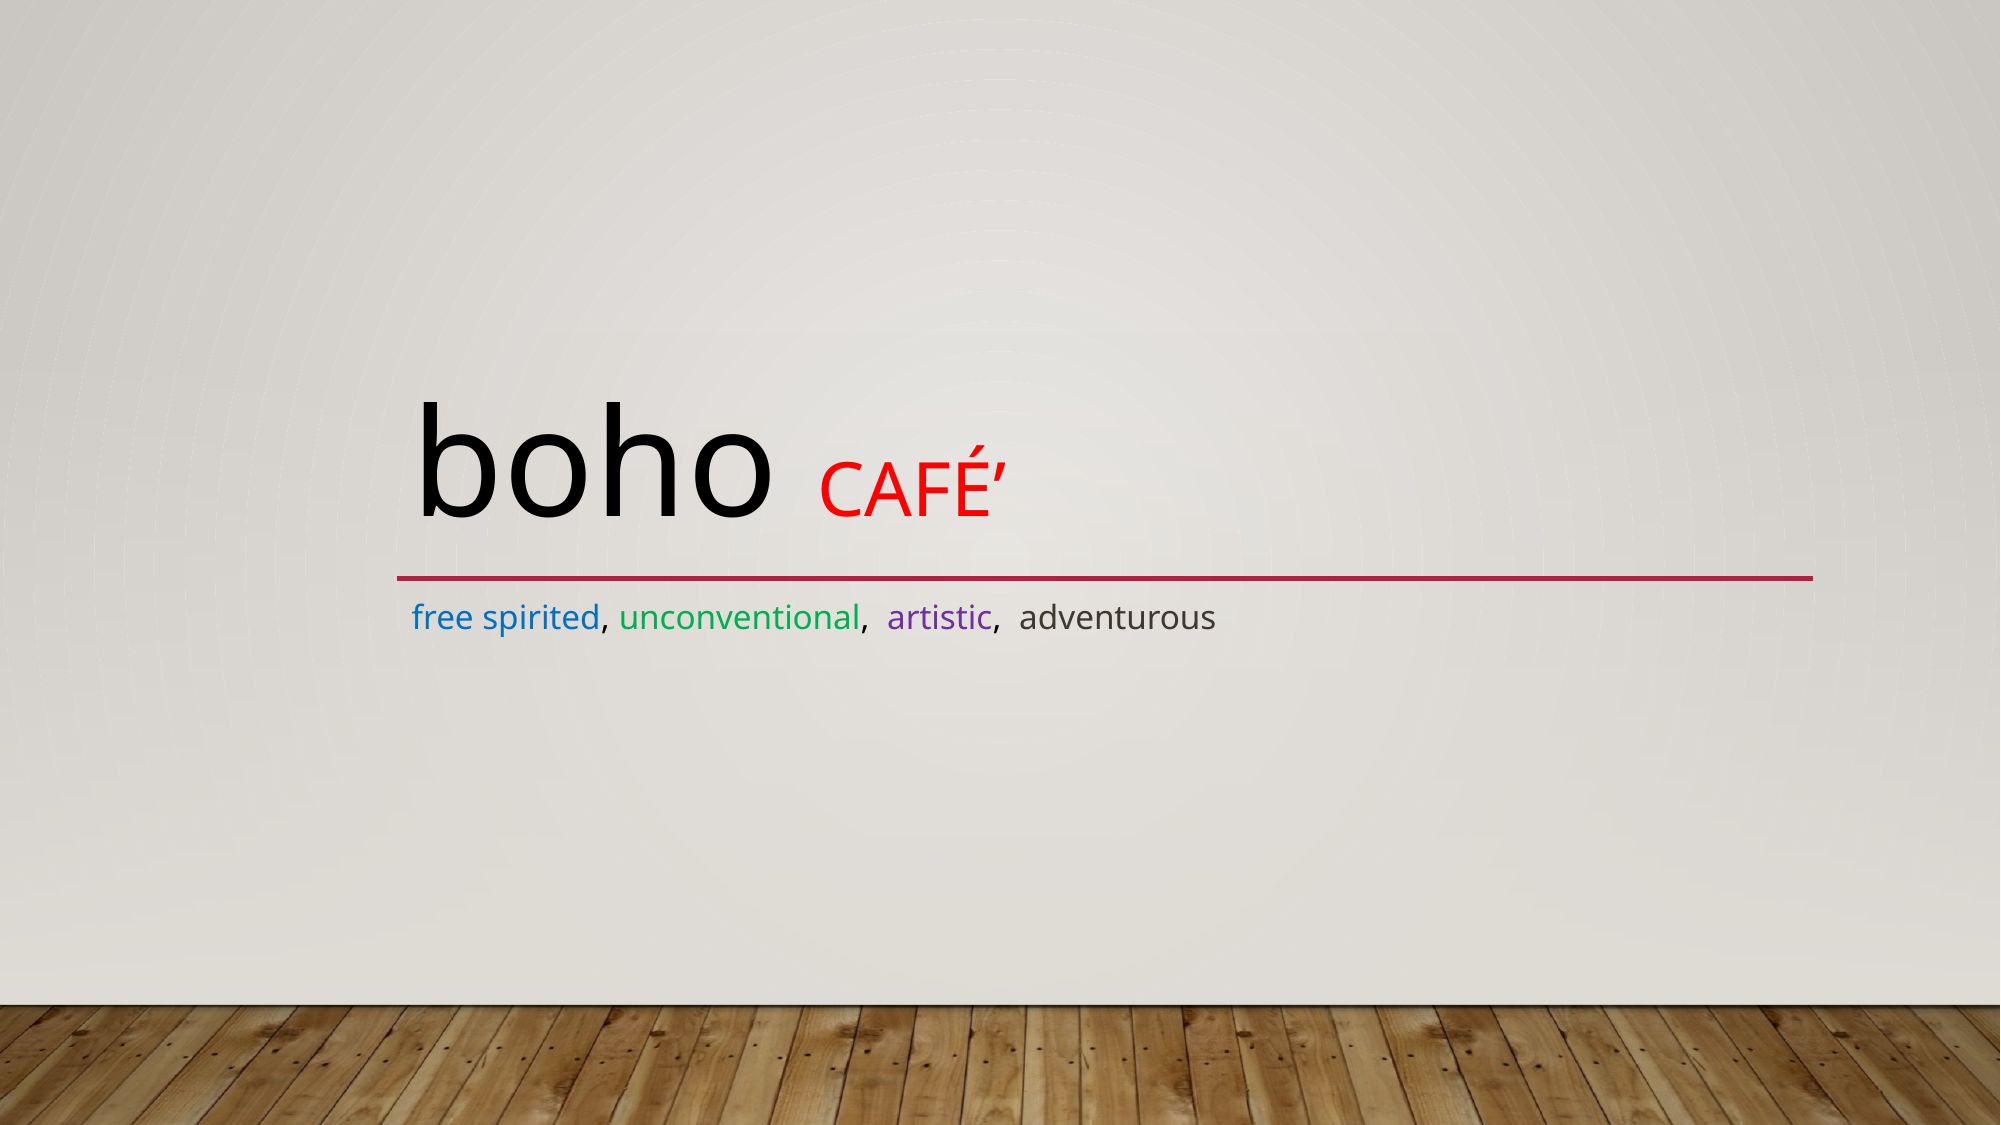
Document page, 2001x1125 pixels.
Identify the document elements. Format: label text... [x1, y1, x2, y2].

picture [0, 1005, 2000, 1125]
subtitle free spirited, unconventional, artistic, adventurous [396, 573, 1814, 734]
title boho CAFÉ’ [396, 131, 1814, 549]
